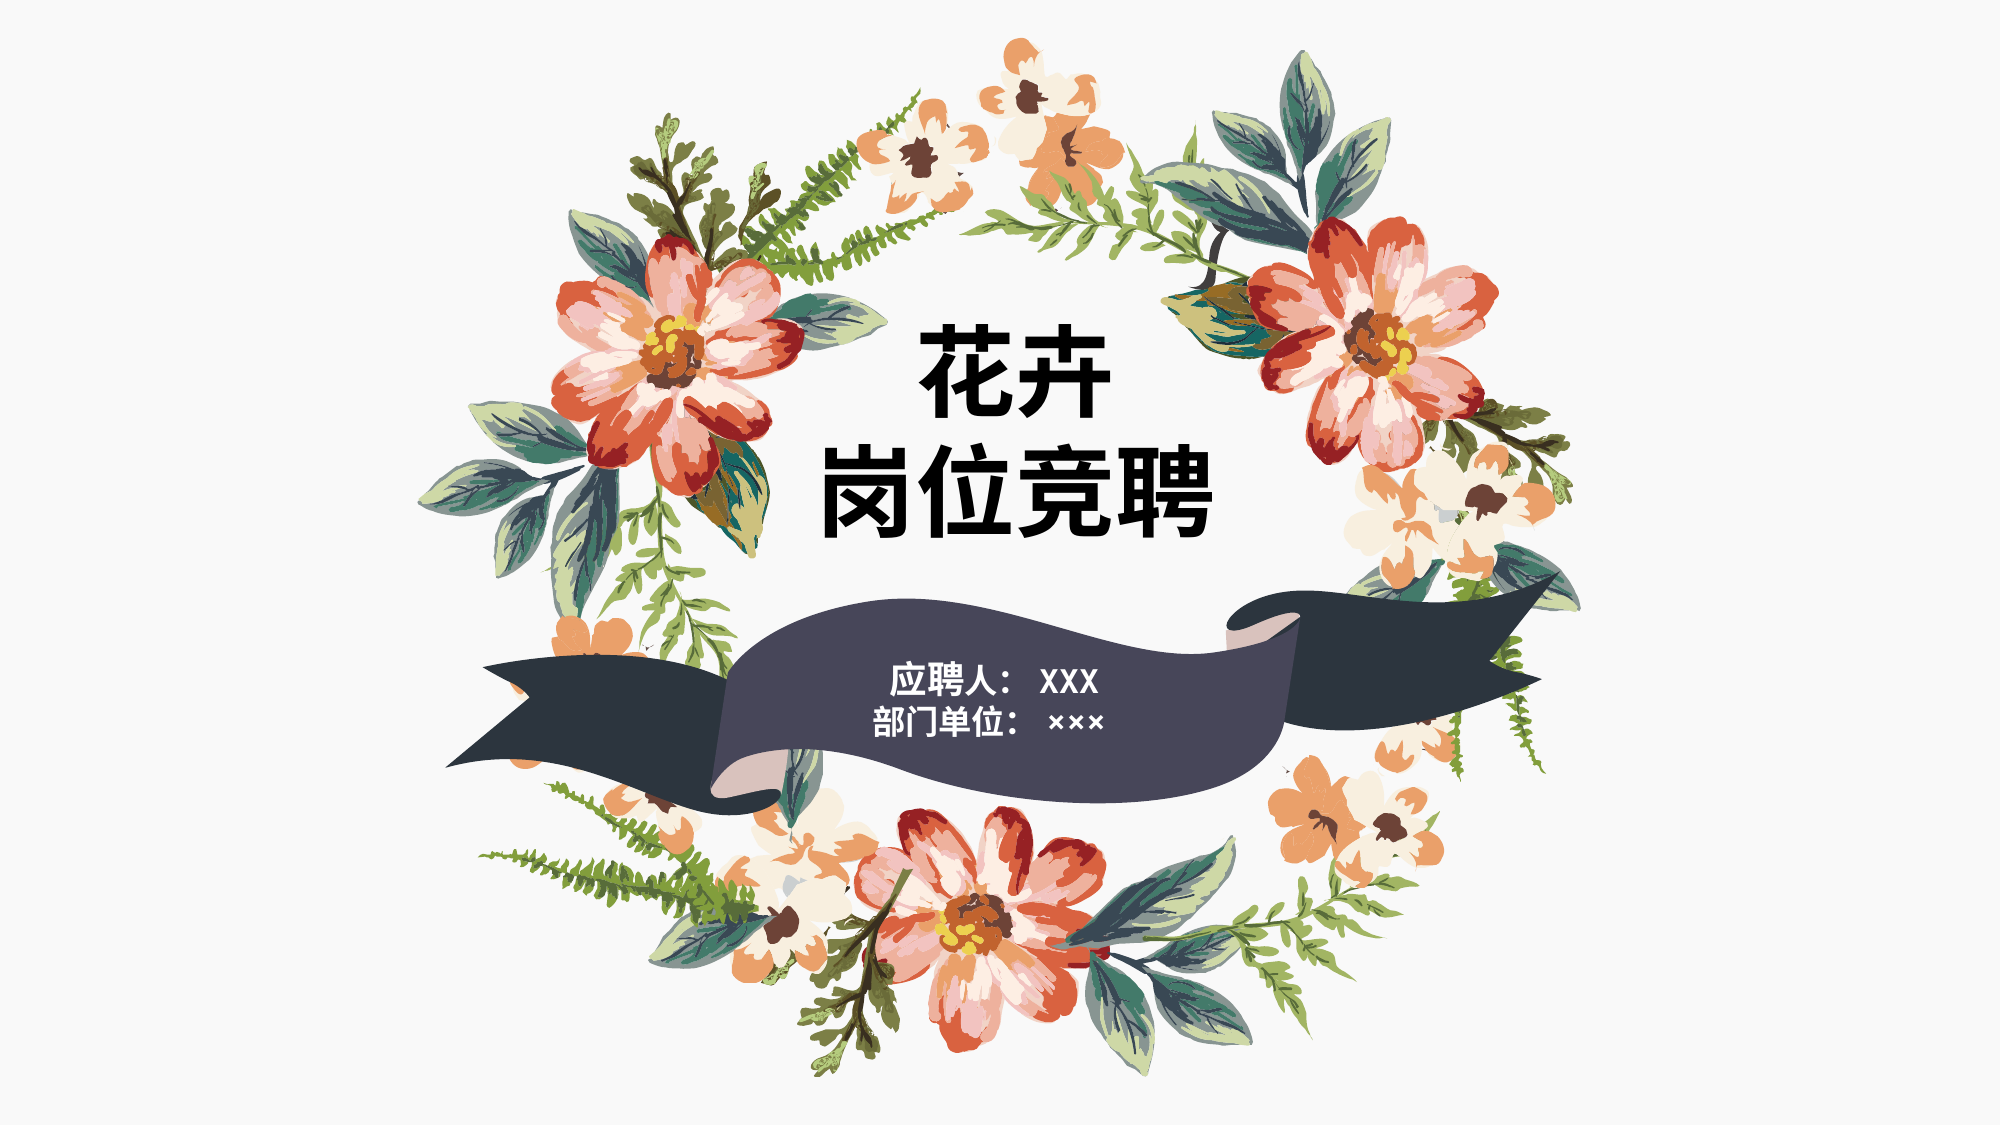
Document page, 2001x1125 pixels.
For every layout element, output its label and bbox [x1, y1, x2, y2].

text_box [417, 36, 1582, 1077]
picture [445, 571, 1561, 817]
